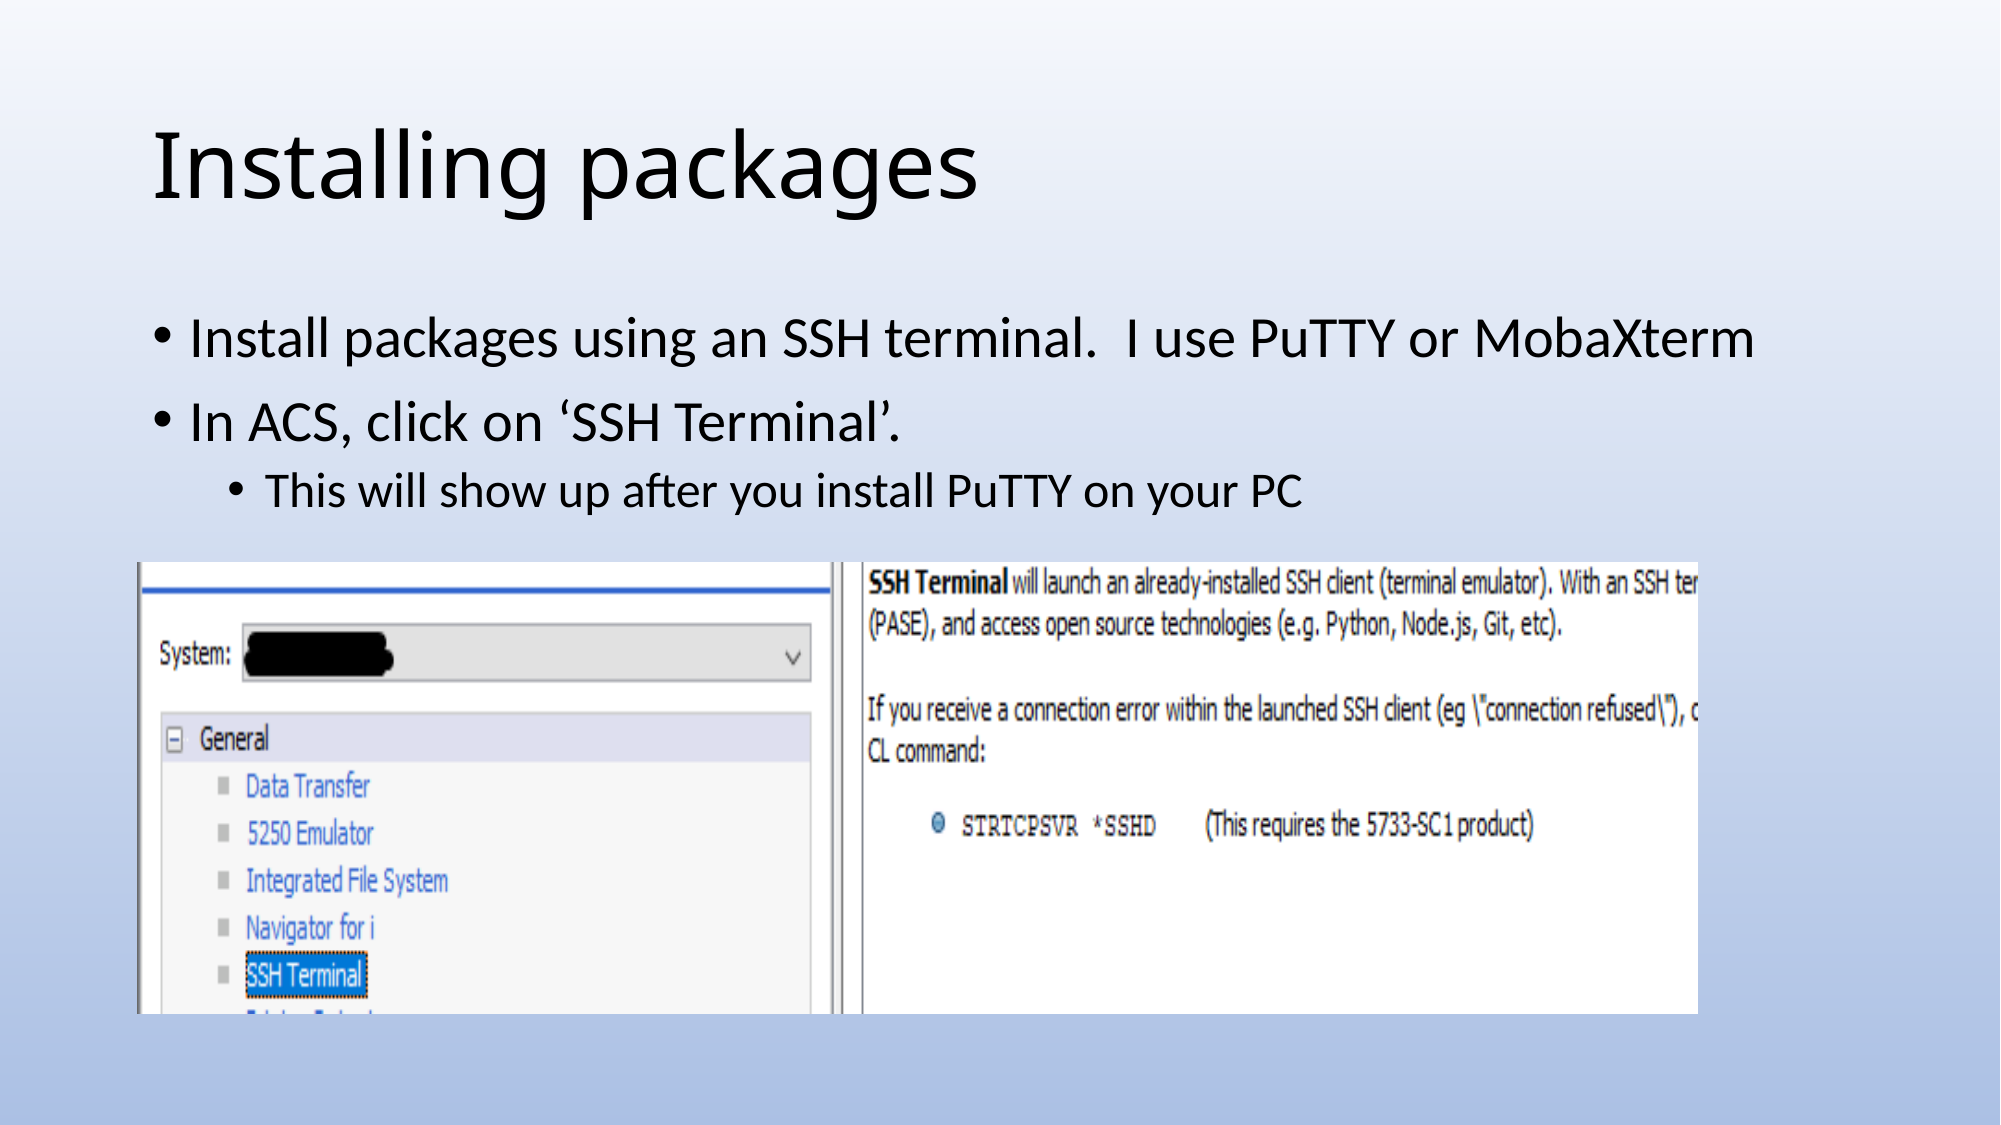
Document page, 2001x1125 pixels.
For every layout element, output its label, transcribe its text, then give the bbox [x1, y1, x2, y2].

title Installing packages [137, 59, 1863, 278]
picture [137, 562, 1698, 1014]
list Install packages using an SSH terminal. I use PuTTY or MobaXterm In ACS, click on ‘SSH Terminal’. This will show up after you install PuTTY on your PC [137, 299, 1863, 1014]
